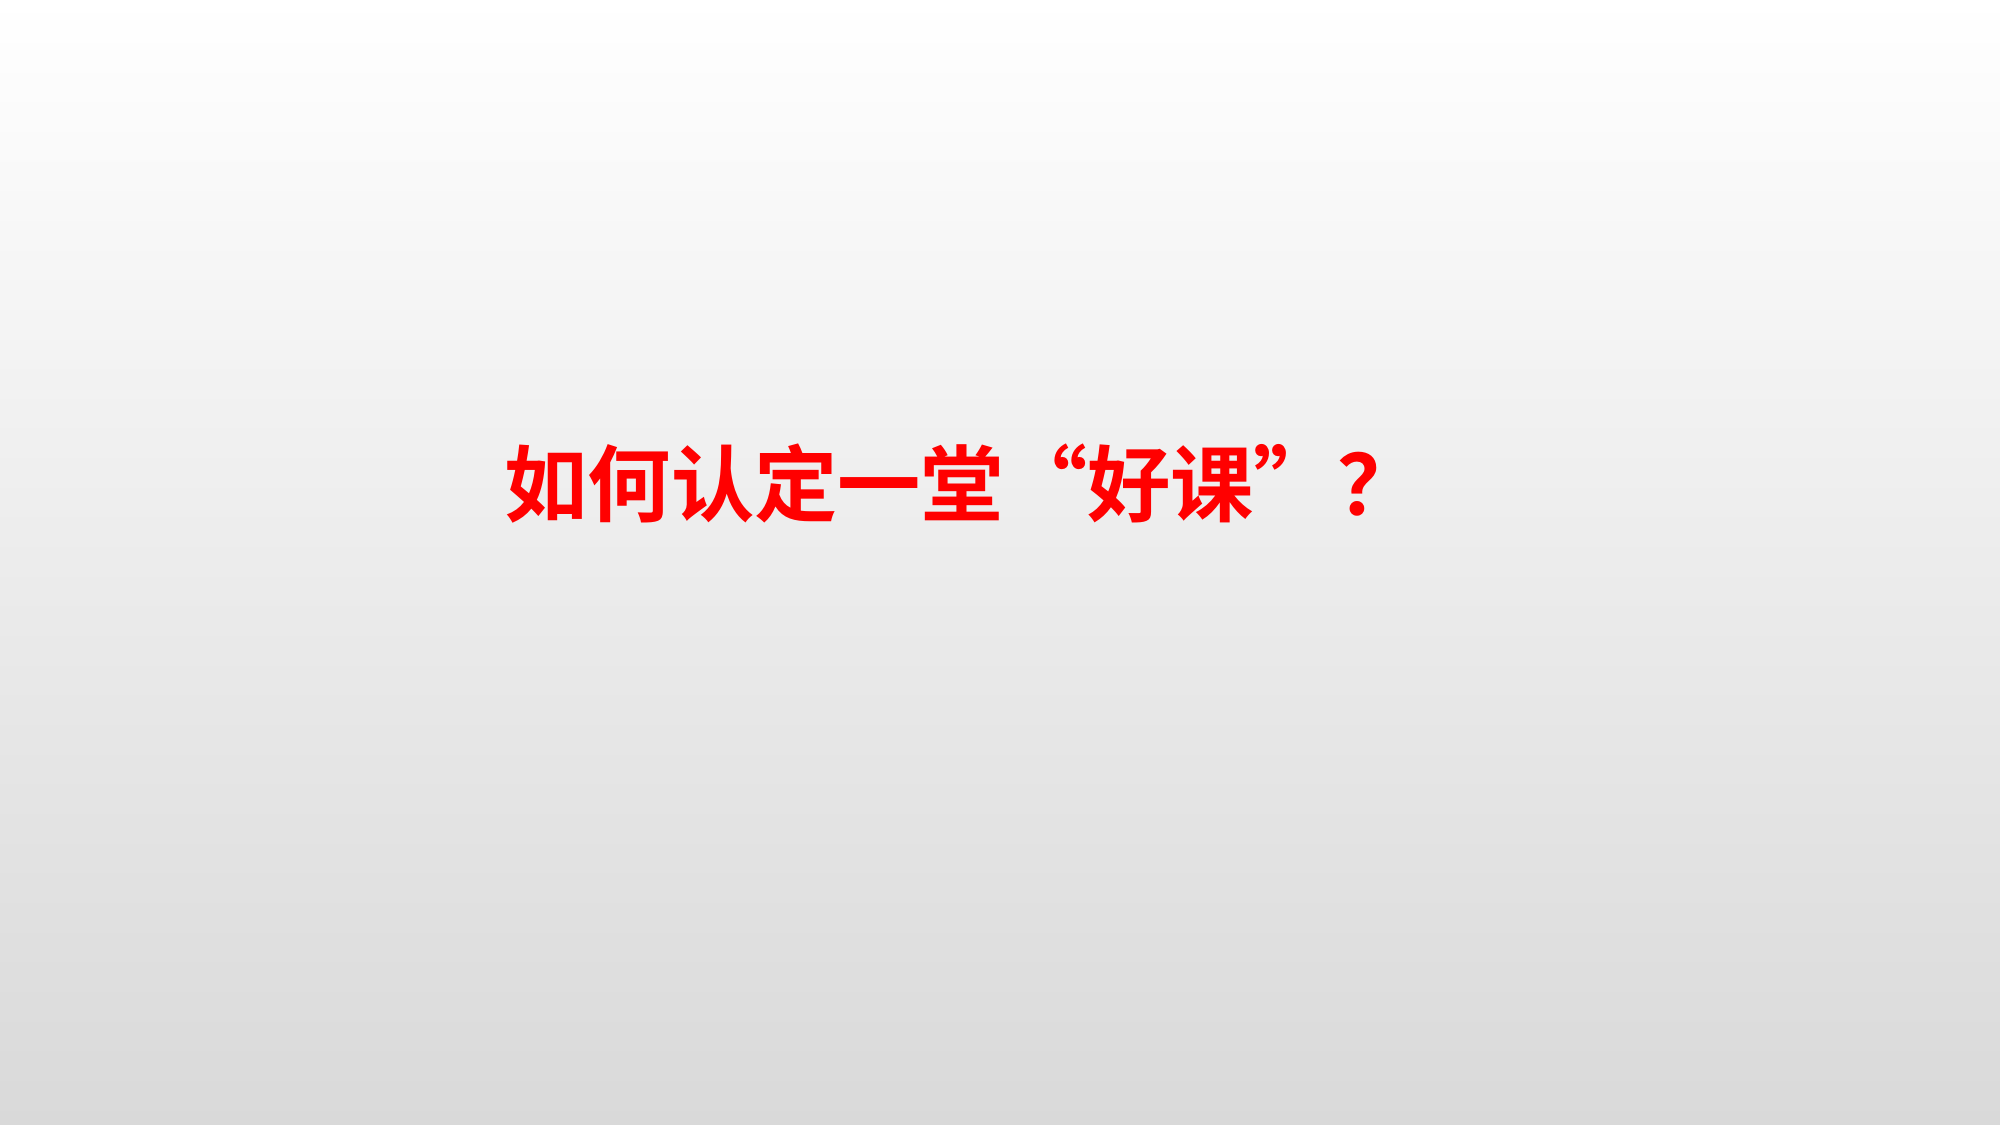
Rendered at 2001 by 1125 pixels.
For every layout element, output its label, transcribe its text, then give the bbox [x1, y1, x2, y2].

text_box 如何认定一堂“好课”？ [490, 374, 1474, 540]
